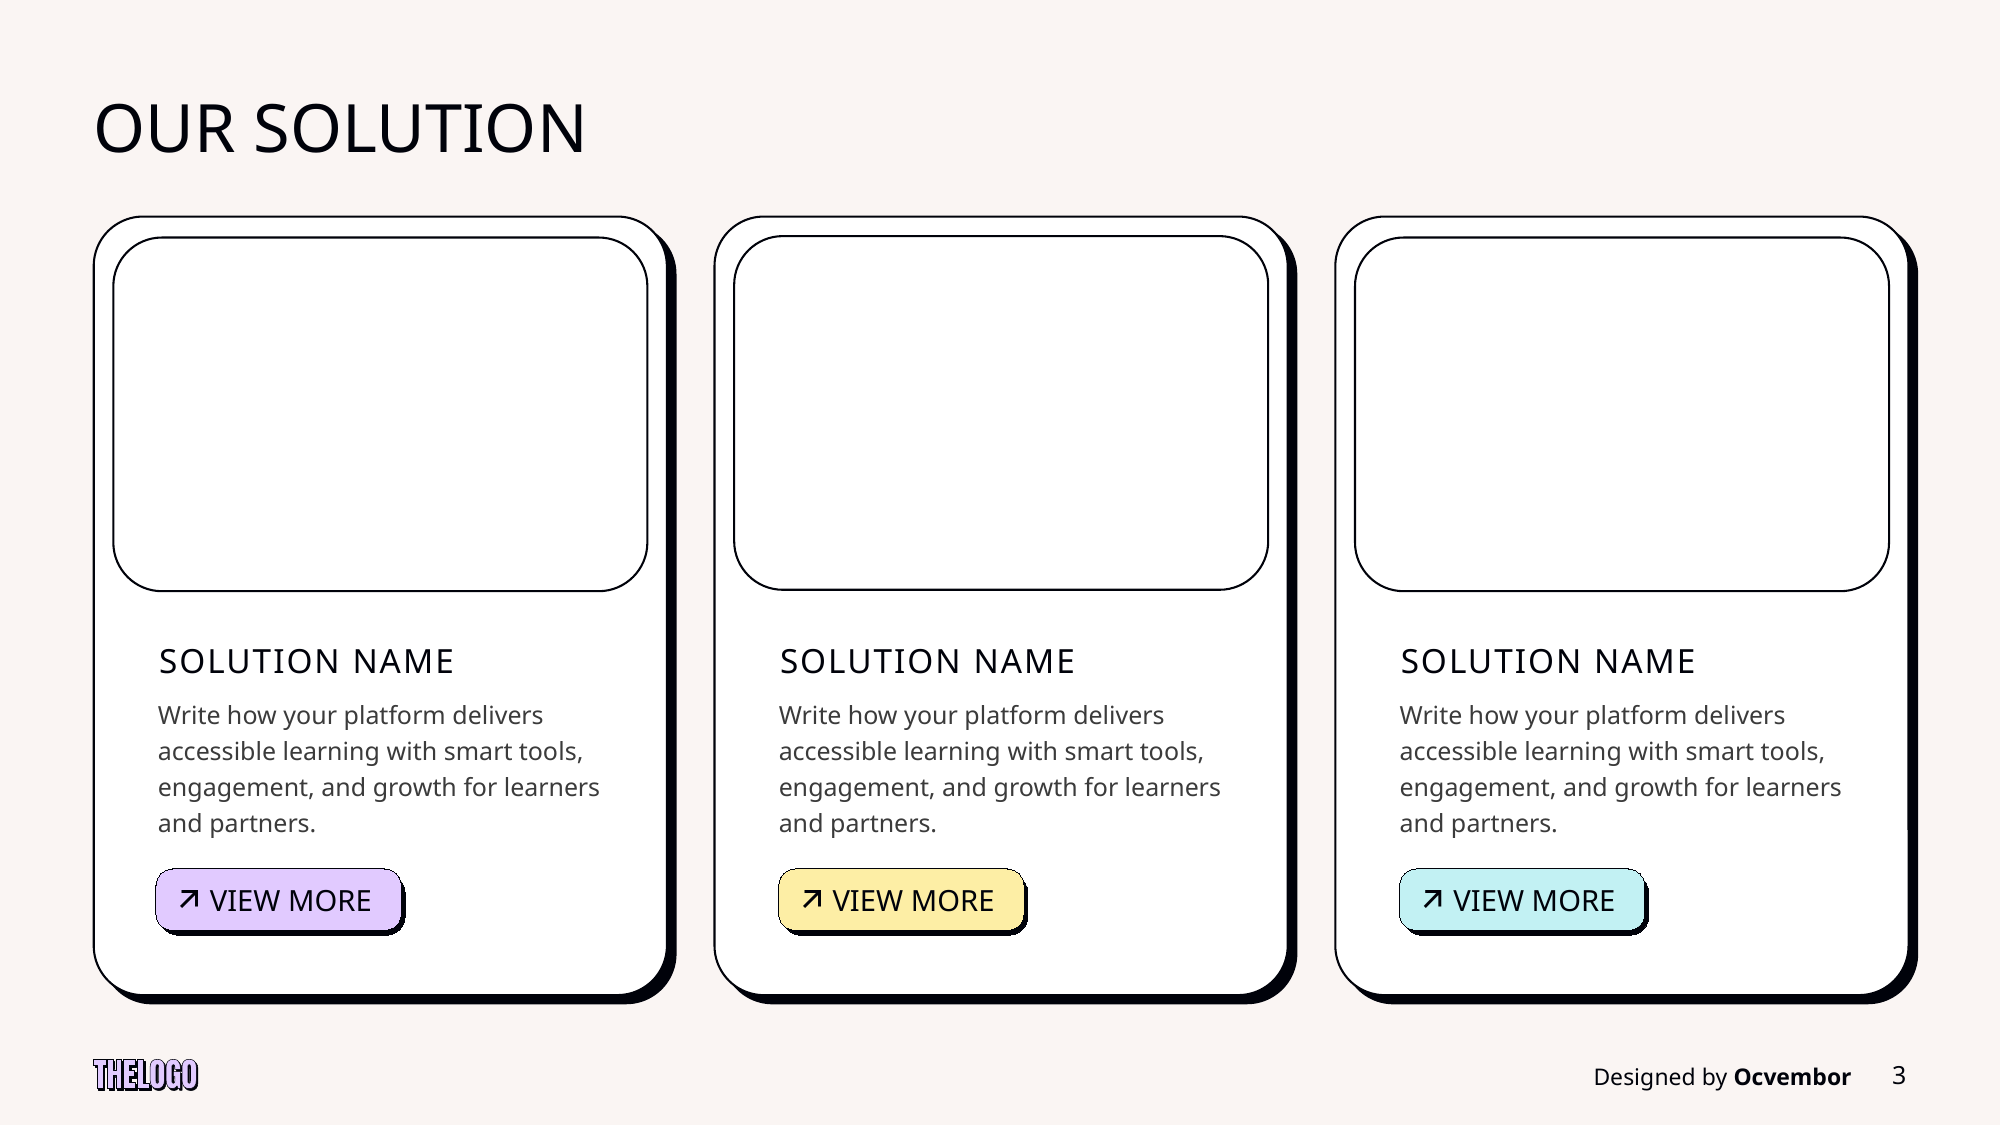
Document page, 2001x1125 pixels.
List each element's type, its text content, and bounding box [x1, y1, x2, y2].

picture [113, 237, 648, 592]
text_box [1335, 216, 1909, 996]
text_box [778, 639, 1224, 838]
text_box [714, 216, 1288, 996]
text_box [734, 234, 1297, 1004]
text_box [778, 868, 1029, 936]
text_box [155, 868, 406, 936]
text_box [1355, 235, 1918, 1004]
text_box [157, 639, 603, 838]
title OUR SOLUTION [93, 85, 1907, 162]
picture [1354, 237, 1890, 592]
text_box [93, 216, 667, 996]
picture [733, 237, 1269, 592]
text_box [1399, 639, 1845, 838]
text_box [115, 234, 676, 1004]
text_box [1399, 868, 1649, 936]
